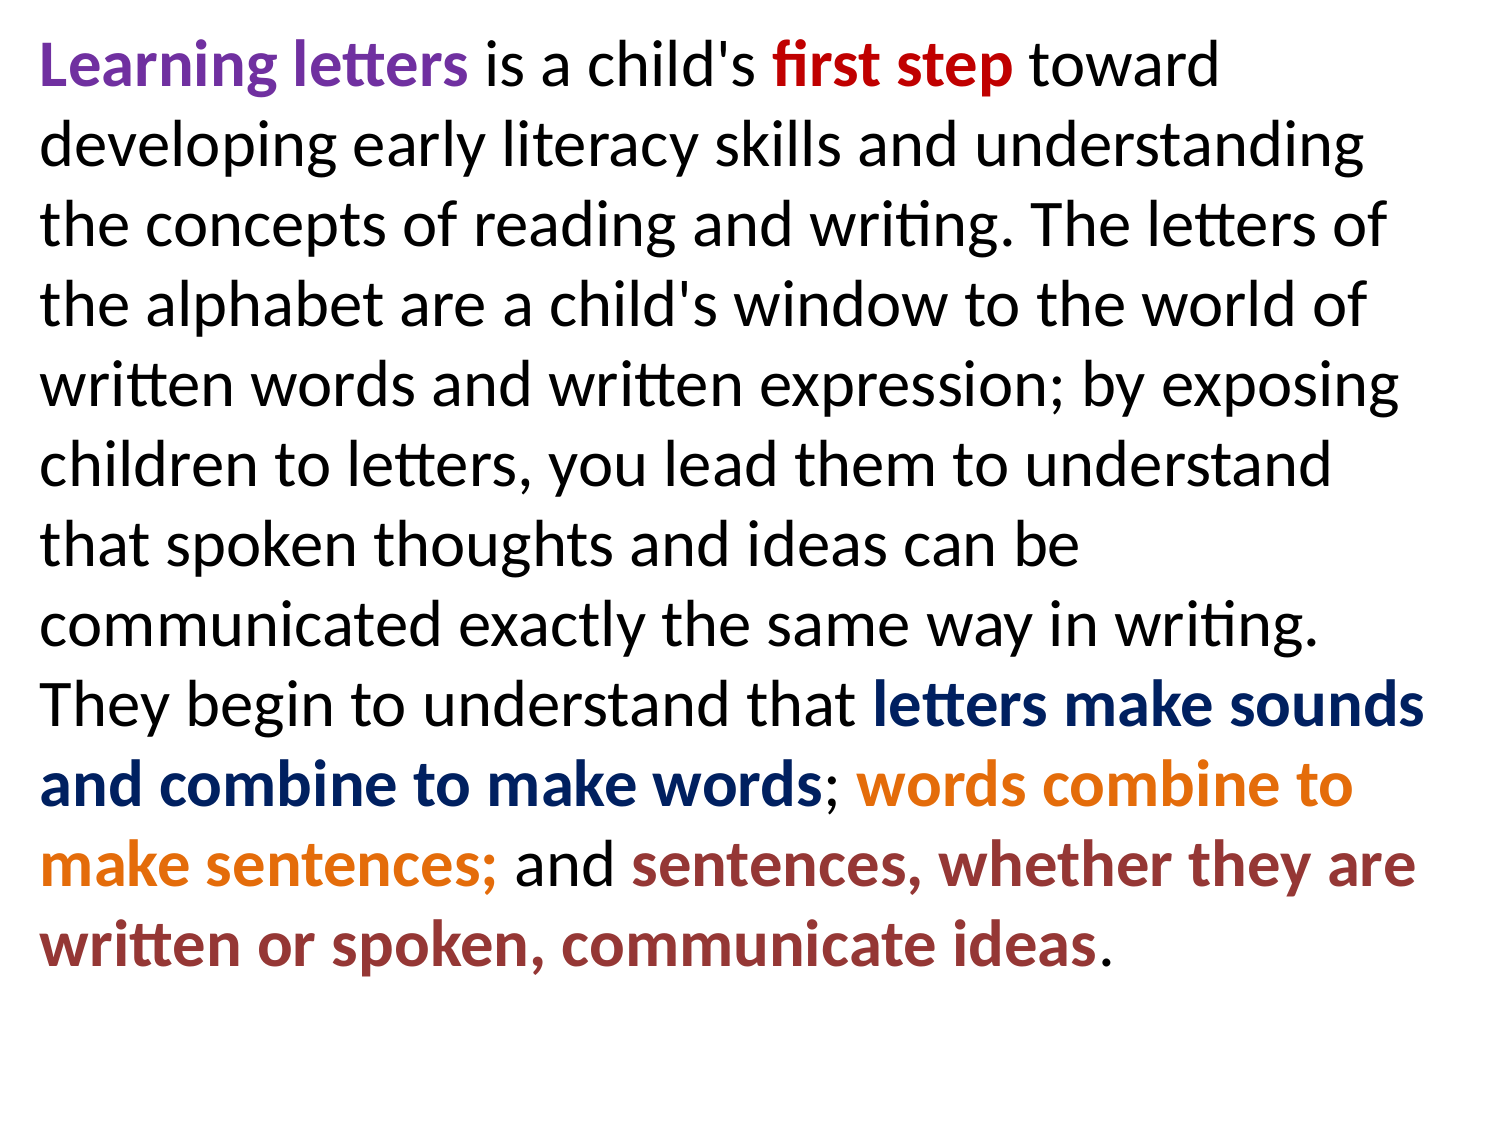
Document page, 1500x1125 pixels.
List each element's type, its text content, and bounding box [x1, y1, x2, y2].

list Learning letters is a child's first step toward developing early literacy skills and understanding the concepts of reading and writing. The letters of the alphabet are a child's window to the world of written words and written expression; by exposing children to letters, you lead them to understand that spoken thoughts and ideas can be communicated exactly the same way in writing. They begin to understand that letters make sounds and combine to make words; words combine to make sentences; and sentences, whether they are written or spoken, communicate ideas. [24, 12, 1475, 1063]
